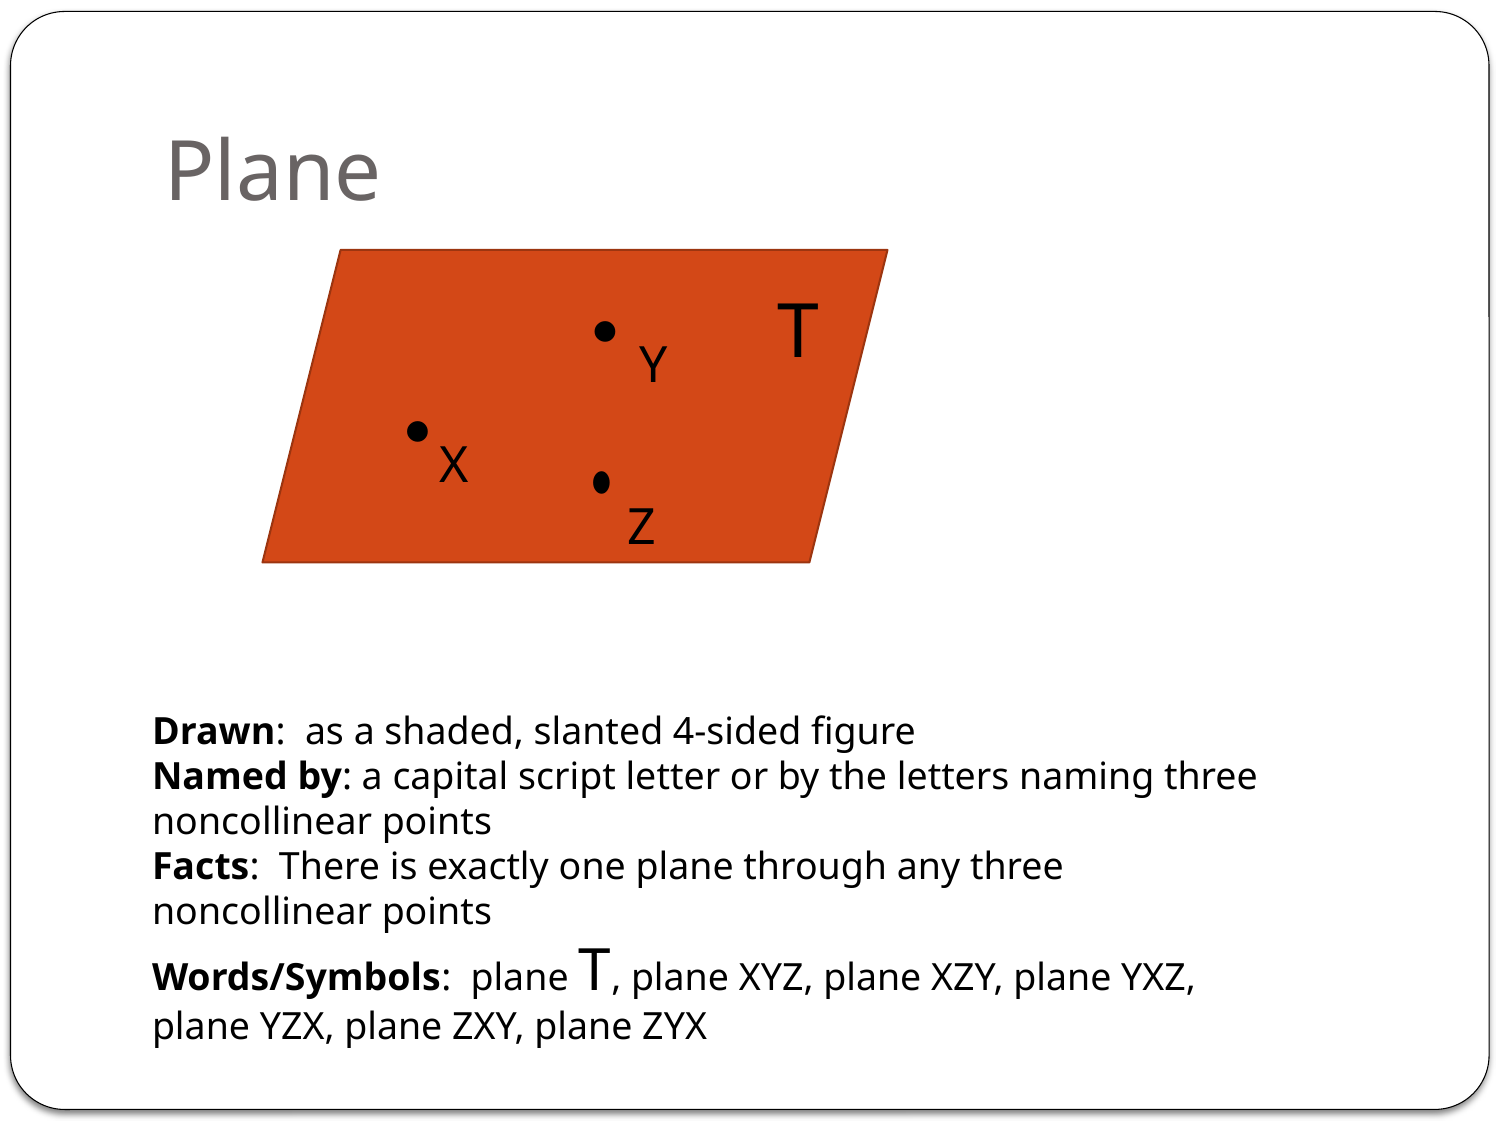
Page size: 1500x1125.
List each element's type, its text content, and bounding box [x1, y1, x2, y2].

text_box [261, 248, 889, 564]
text_box X [425, 424, 475, 500]
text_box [587, 462, 625, 513]
text_box Drawn: as a shaded, slanted 4-sided figure Named by: a capital script letter or by the letters naming three noncollinear points Facts: There is exactly one plane through any three noncollinear points Words/Symbols: plane T, plane XYZ, plane XZY, plane YXZ, plane YZX, plane ZXY, plane ZYX [137, 699, 1275, 1055]
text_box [399, 412, 446, 459]
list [587, 312, 634, 359]
text_box Z [612, 487, 725, 563]
title Plane [150, 45, 1425, 233]
text_box Y [624, 324, 713, 400]
text_box T [762, 274, 825, 380]
